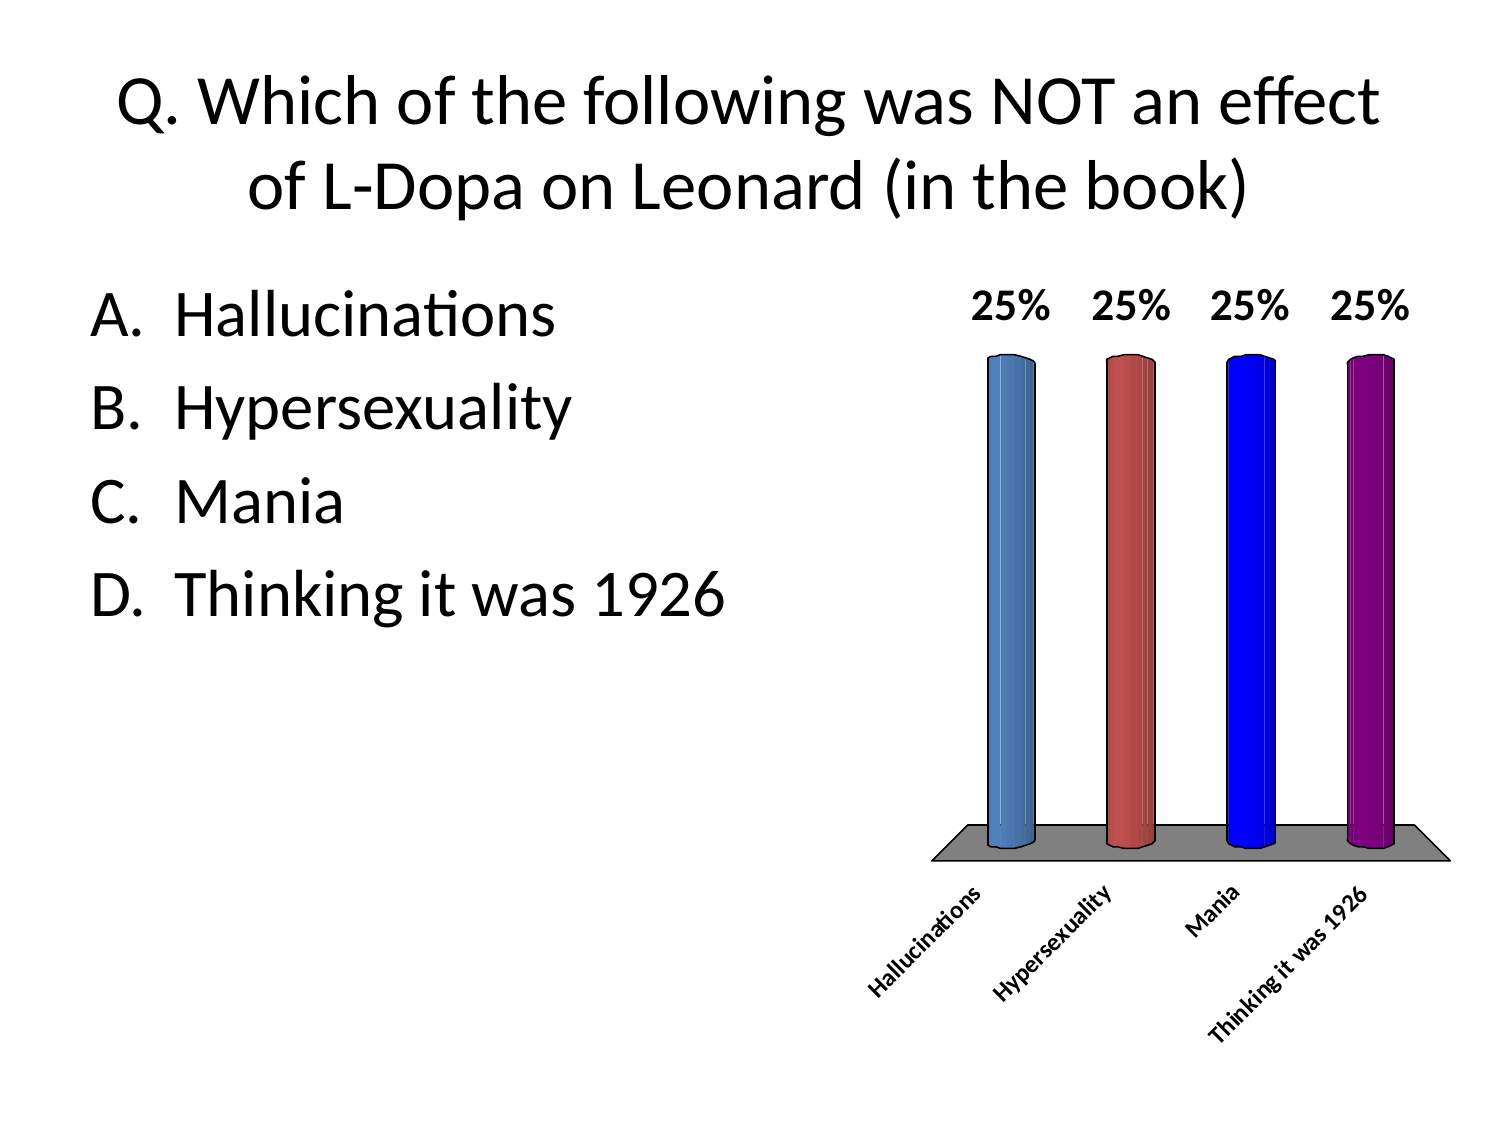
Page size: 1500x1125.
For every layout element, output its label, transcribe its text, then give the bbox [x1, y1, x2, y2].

list Hallucinations Hypersexuality Mania Thinking it was 1926 [75, 262, 737, 1005]
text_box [739, 262, 1490, 1107]
title Q. Which of the following was NOT an effect of L-Dopa on Leonard (in the book) [75, 45, 1425, 233]
